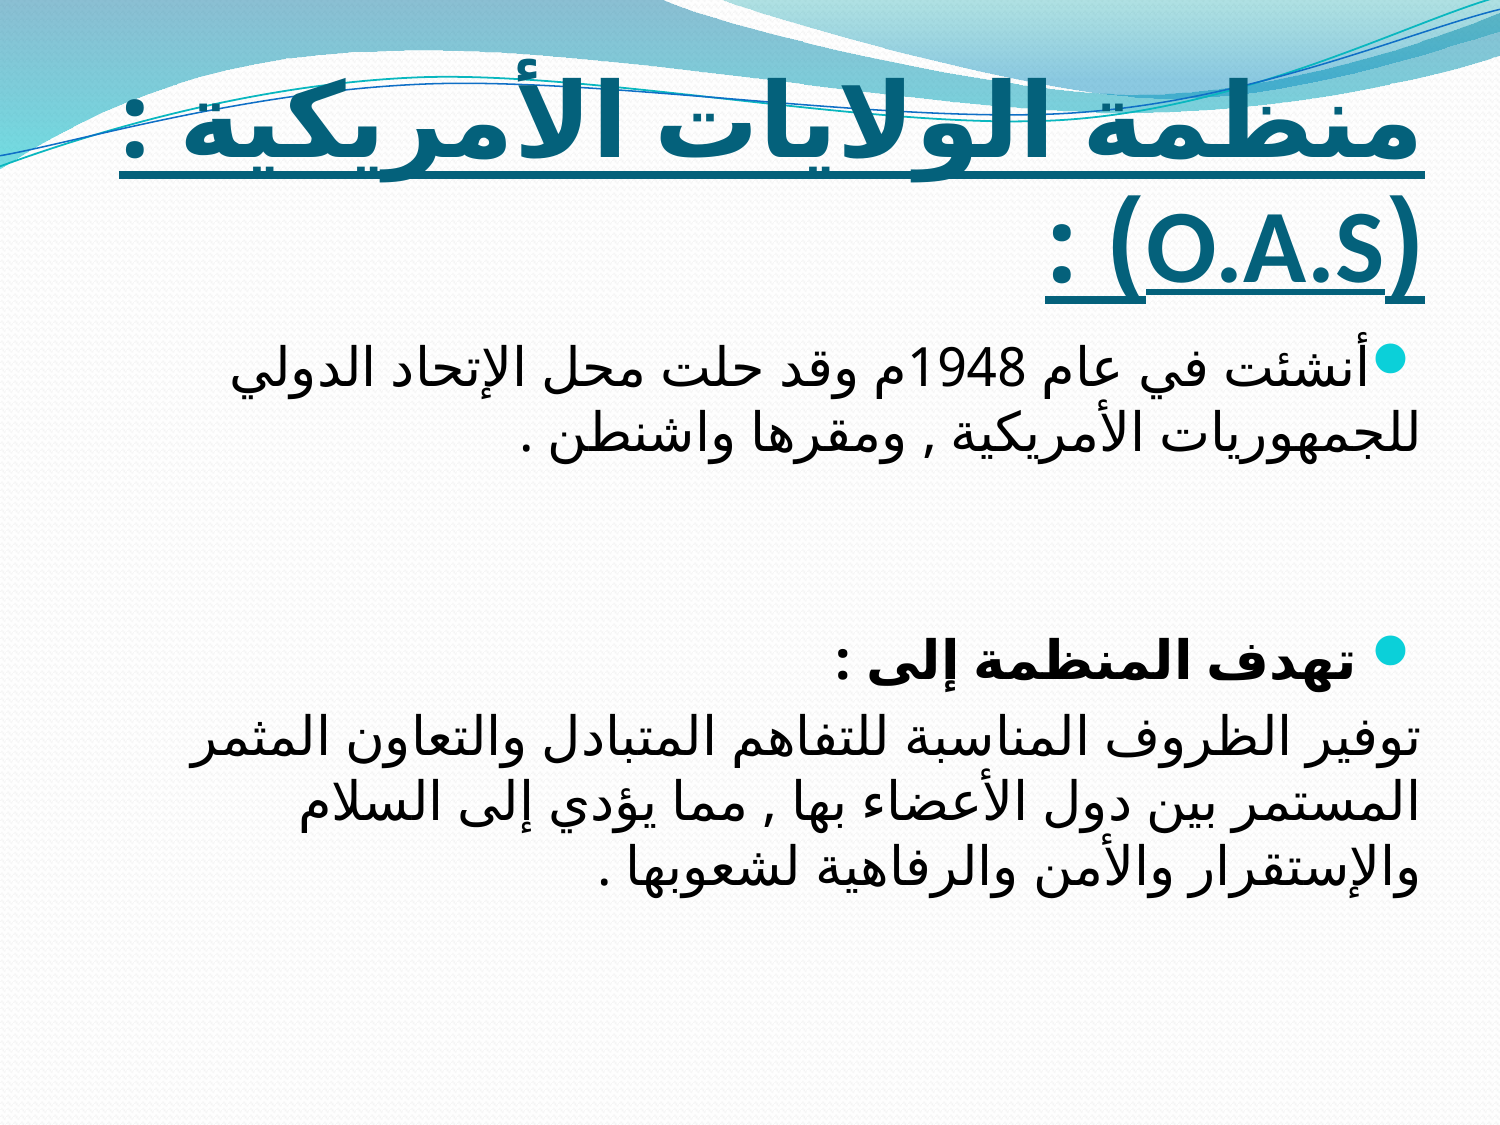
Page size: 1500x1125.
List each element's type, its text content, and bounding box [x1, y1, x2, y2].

list أنشئت في عام 1948م وقد حلت محل الإتحاد الدولي للجمهوريات الأمريكية , ومقرها واشنطن . تهدف المنظمة إلى : توفير الظروف المناسبة للتفاهم المتبادل والتعاون المثمر المستمر بين دول الأعضاء بها , مما يؤدي إلى السلام والإستقرار والأمن والرفاهية لشعوبها . [87, 324, 1438, 1045]
title منظمة الولايات الأمريكية : (O.A.S) : [75, 115, 1425, 303]
